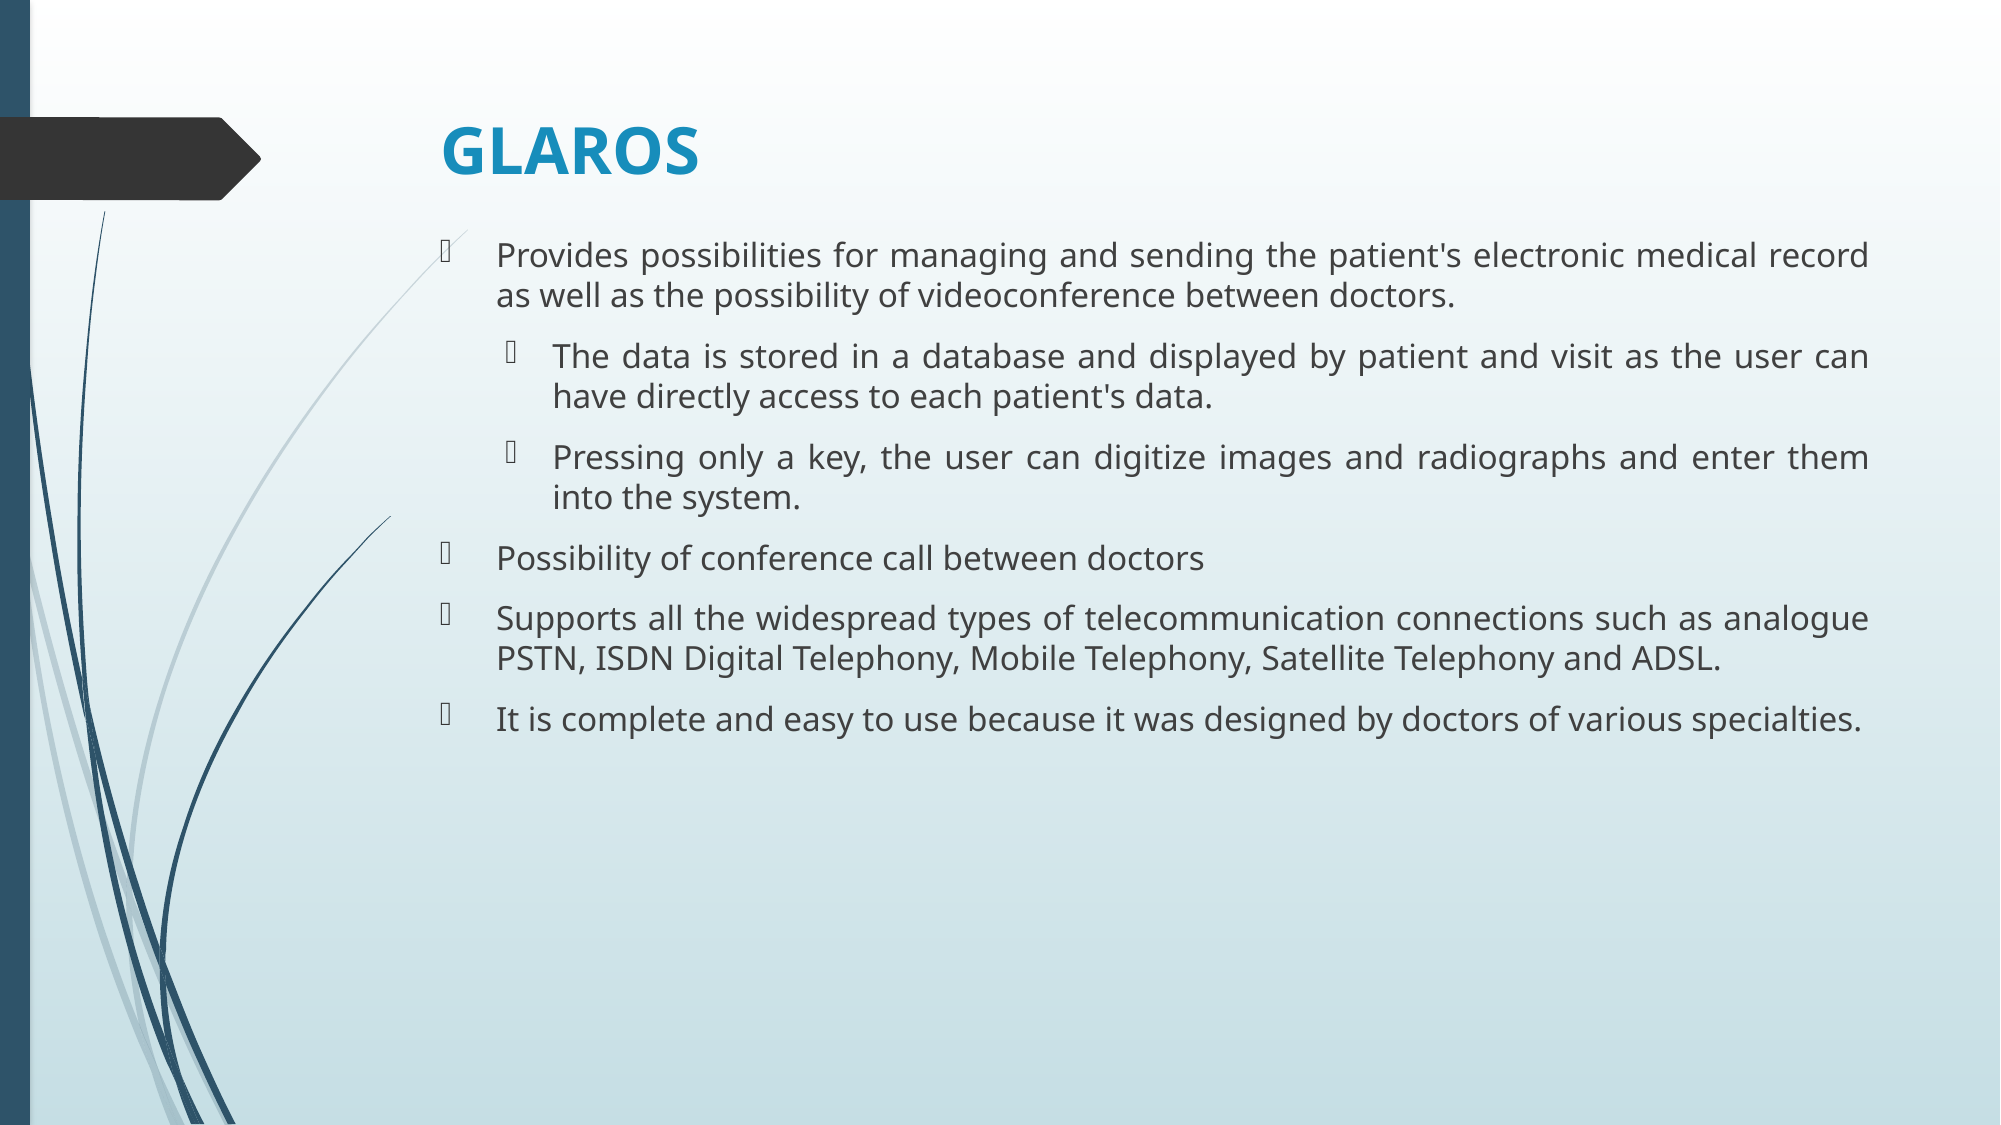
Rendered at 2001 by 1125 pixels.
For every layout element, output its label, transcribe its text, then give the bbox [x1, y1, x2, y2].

list Provides possibilities for managing and sending the patient's electronic medical record as well as the possibility of videoconference between doctors. The data is stored in a database and displayed by patient and visit as the user can have directly access to each patient's data. Pressing only a key, the user can digitize images and radiographs and enter them into the system. Possibility of conference call between doctors Supports all the widespread types of telecommunication connections such as analogue PSTN, ISDN Digital Telephony, Mobile Telephony, Satellite Telephony and ADSL. It is complete and easy to use because it was designed by doctors of various specialties. [424, 227, 1888, 1017]
title GLAROS [425, 102, 1888, 196]
